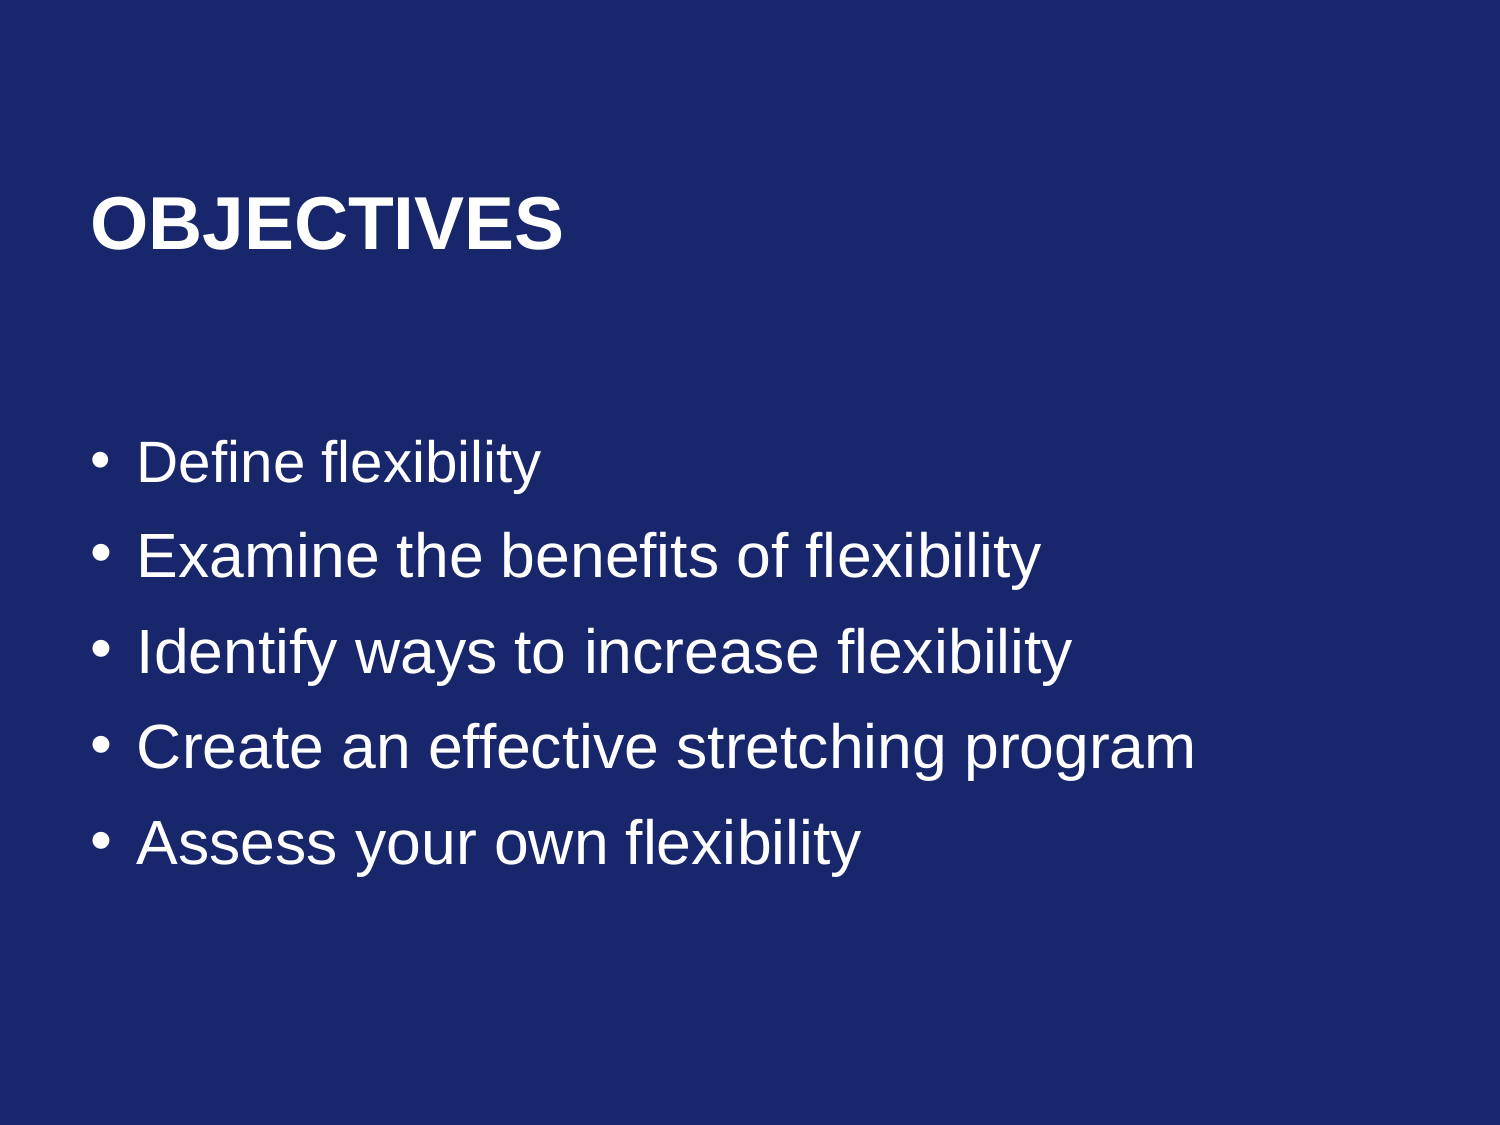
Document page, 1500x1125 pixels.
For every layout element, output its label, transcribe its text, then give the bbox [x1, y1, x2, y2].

title Objectives [75, 99, 1350, 339]
list Define flexibility Examine the benefits of flexibility Identify ways to increase flexibility Create an effective stretching program Assess your own flexibility [75, 351, 1350, 950]
